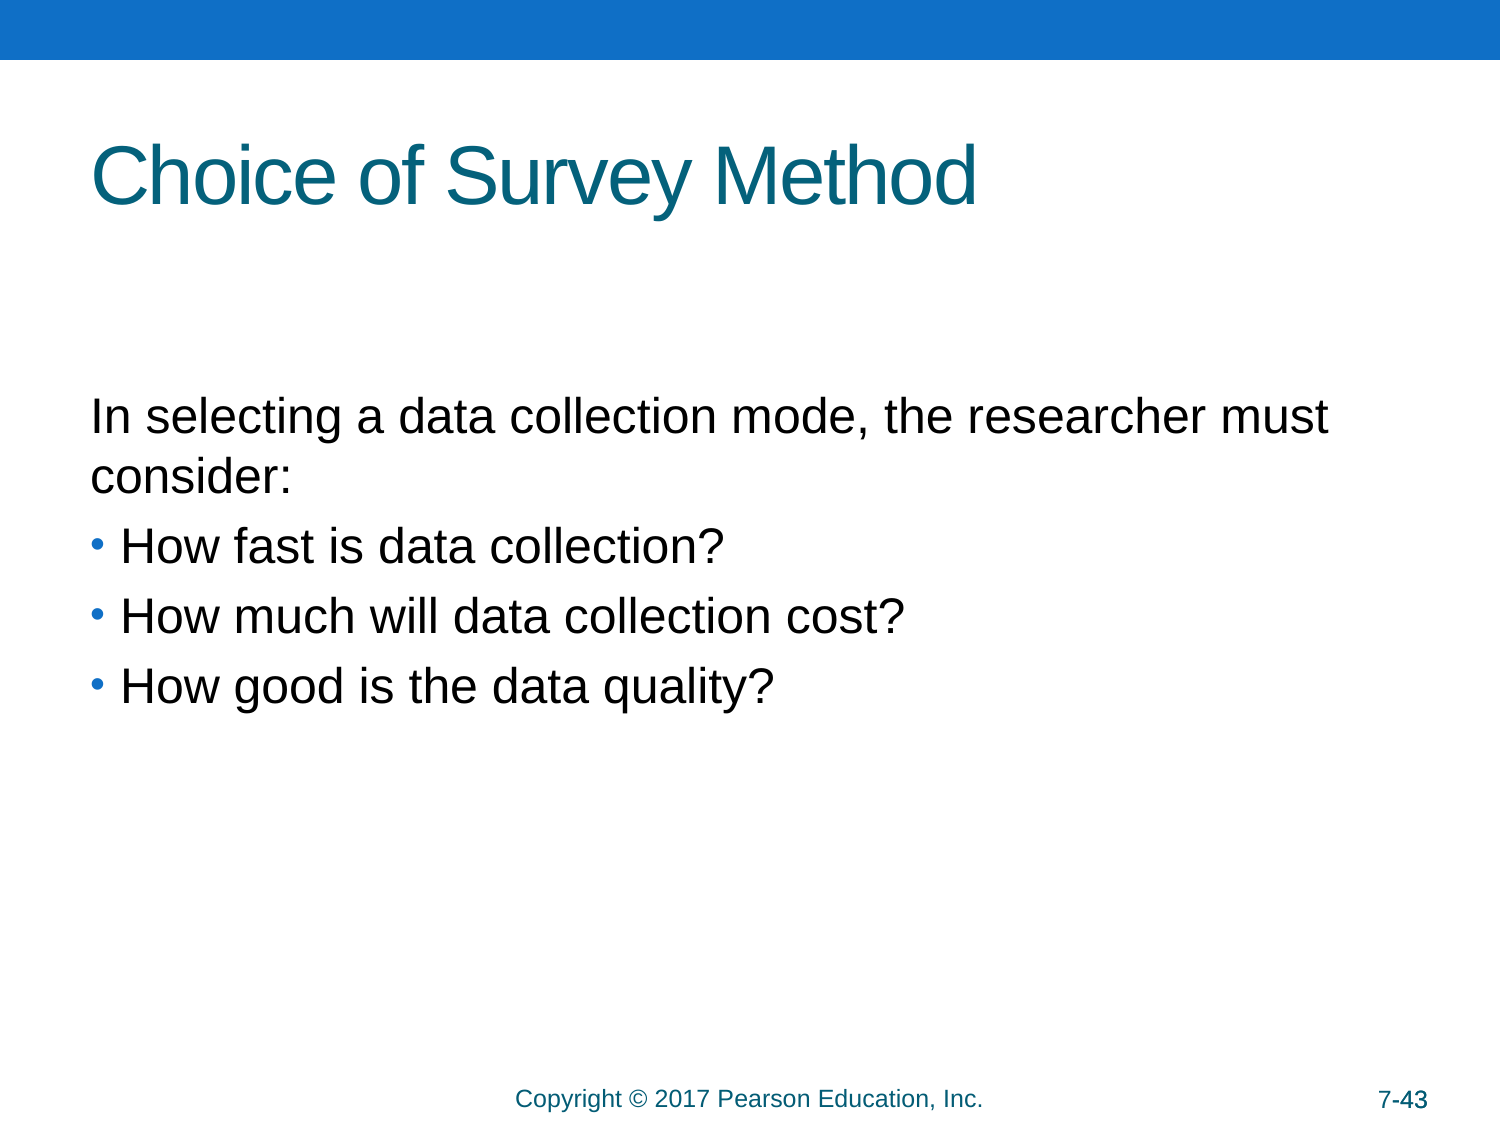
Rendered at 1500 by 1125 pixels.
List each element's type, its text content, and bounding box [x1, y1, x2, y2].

list In selecting a data collection mode, the researcher must consider: How fast is data collection? How much will data collection cost? How good is the data quality? [75, 376, 1425, 1125]
title Choice of Survey Method [75, 90, 1425, 253]
